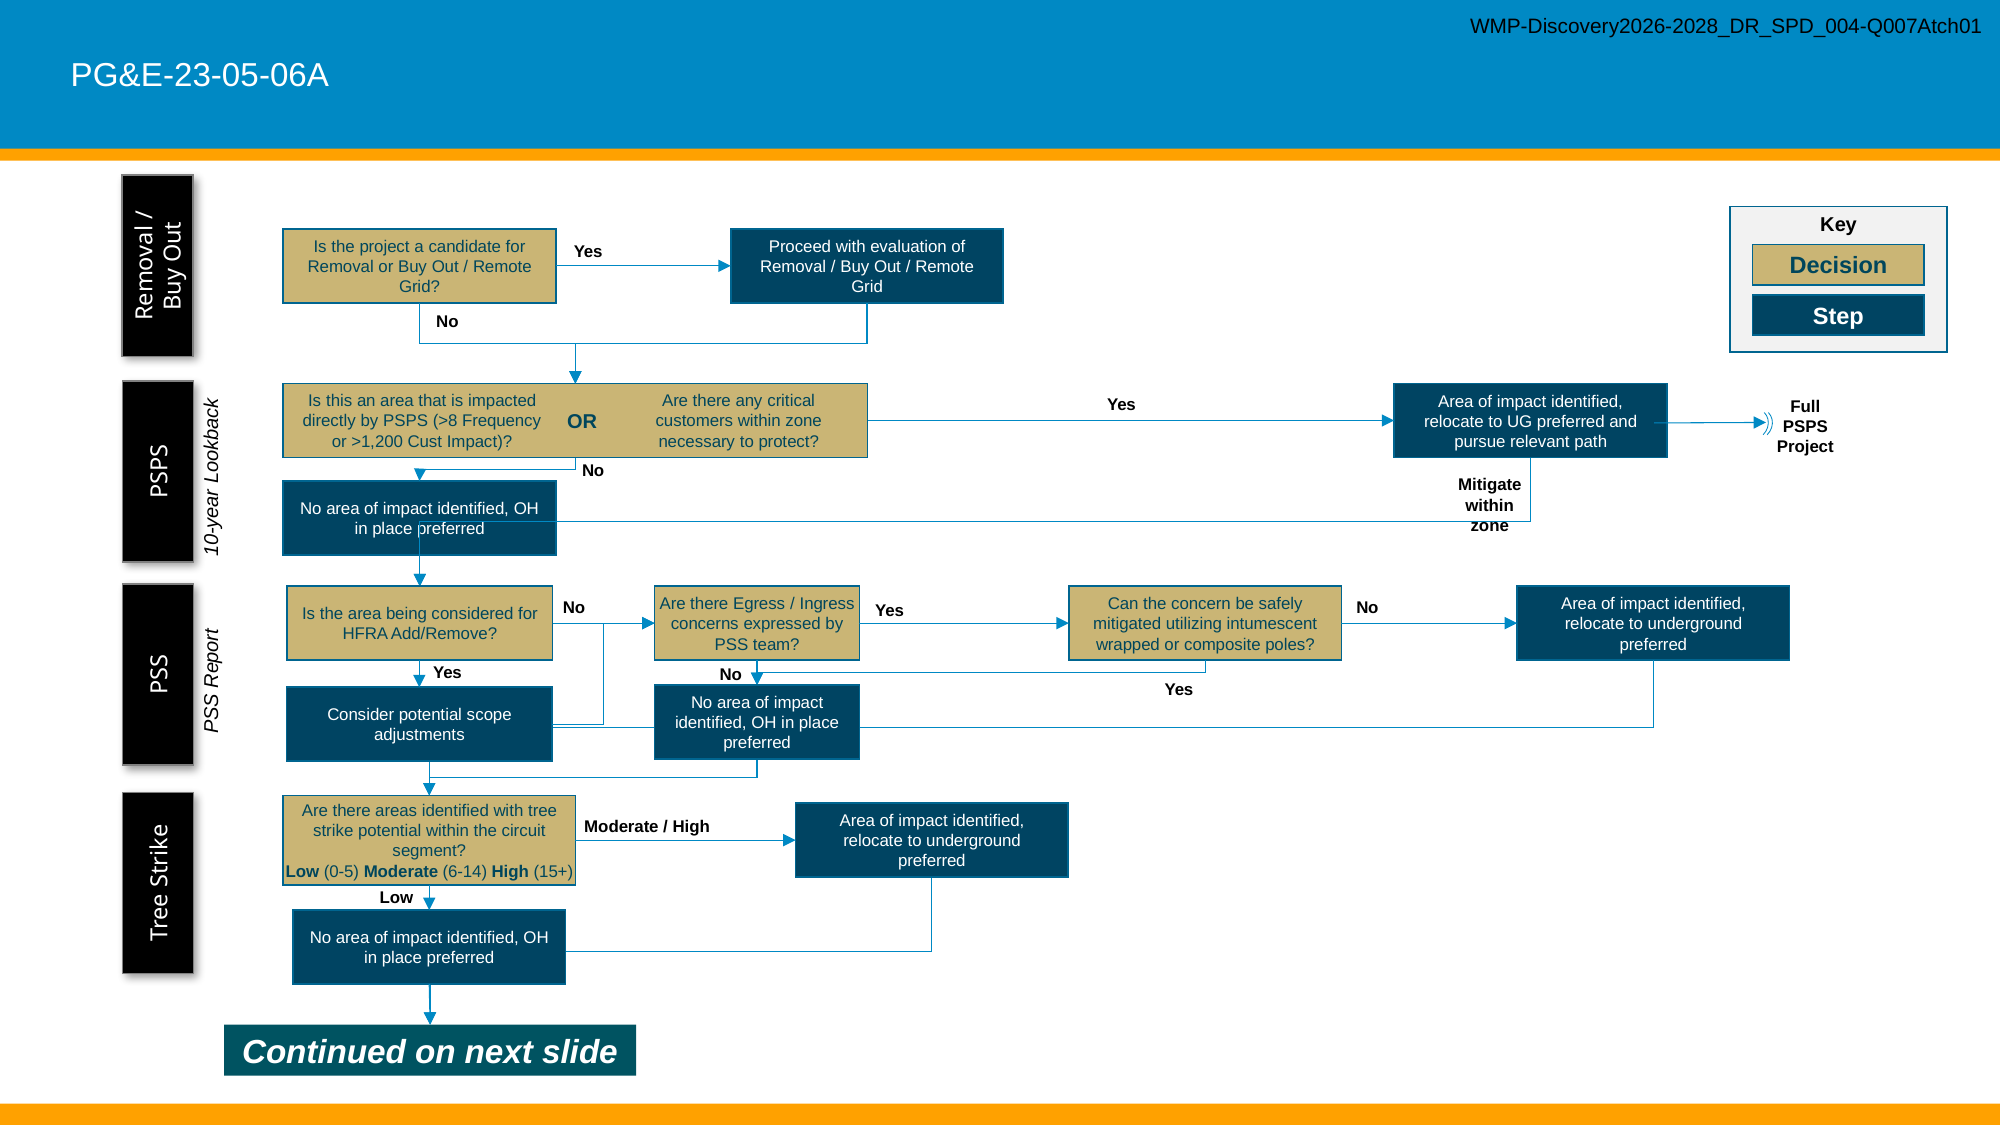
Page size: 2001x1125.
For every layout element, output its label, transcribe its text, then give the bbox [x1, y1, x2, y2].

text_box WMP-Discovery2026-2028_DR_SPD_004-Q007Atch01 [1455, 4, 2000, 45]
title PG&E-23-05-06A [55, 16, 1806, 136]
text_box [121, 175, 1947, 1076]
